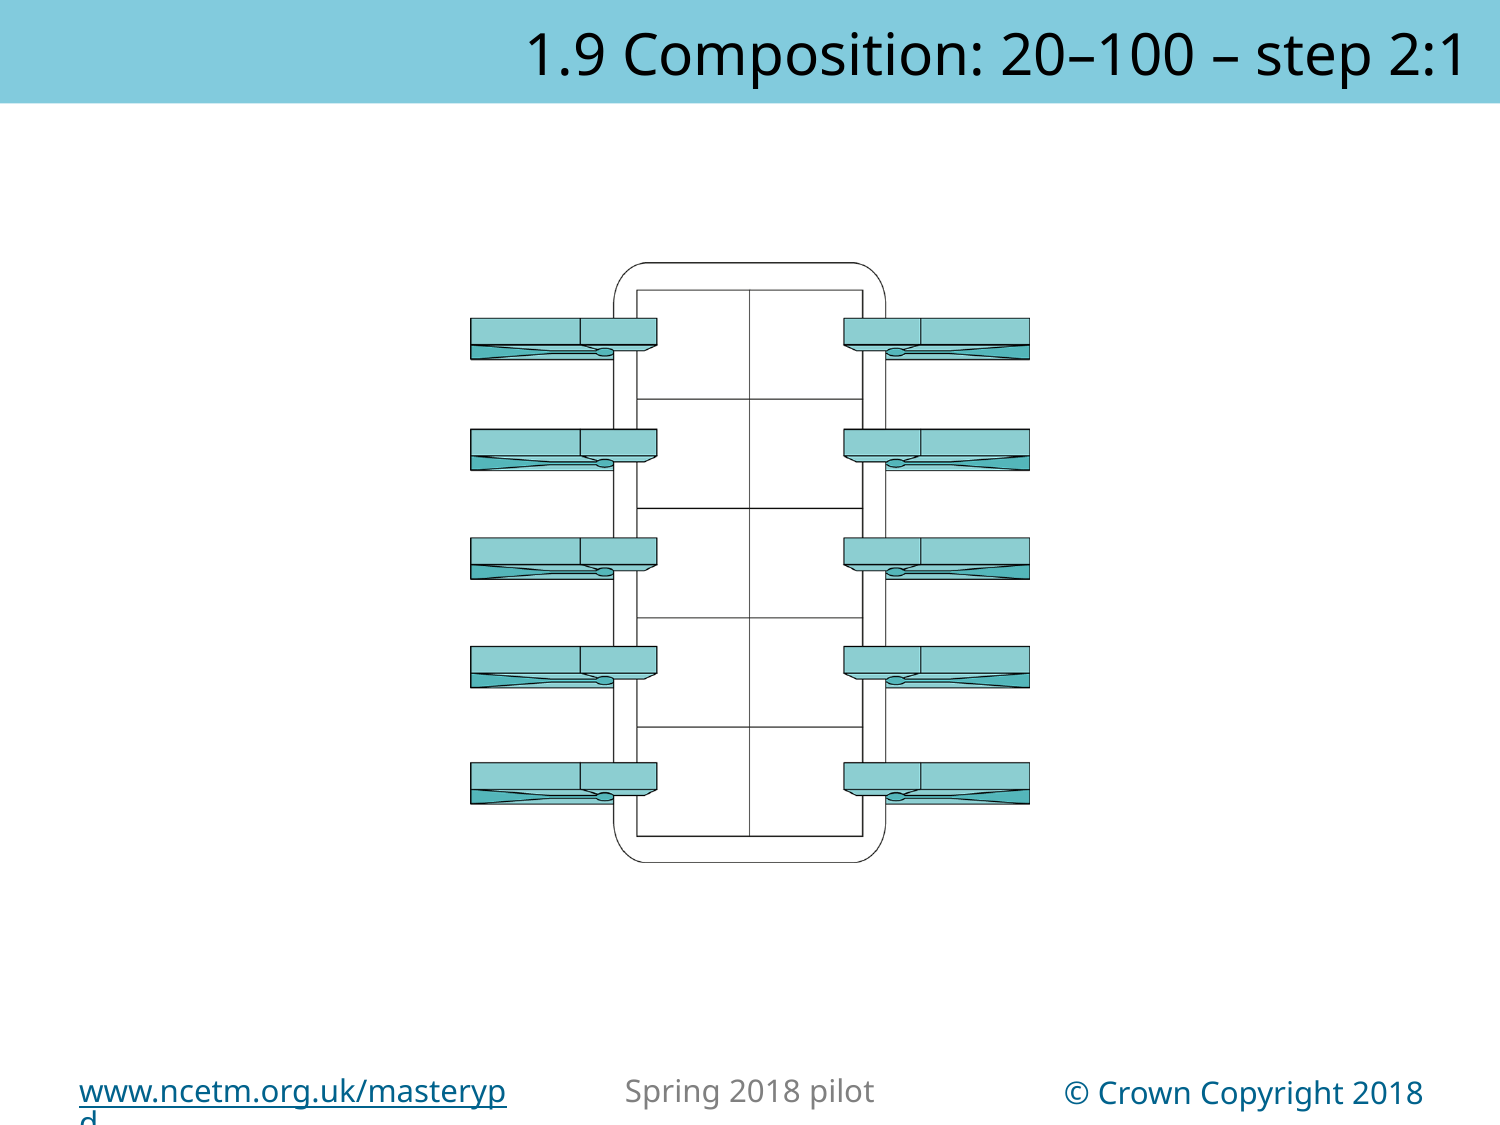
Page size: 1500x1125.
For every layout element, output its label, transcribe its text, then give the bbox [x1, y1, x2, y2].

list 1.9 Composition: 20–100 – step 2:1 [0, 0, 1500, 104]
picture [470, 262, 1030, 863]
